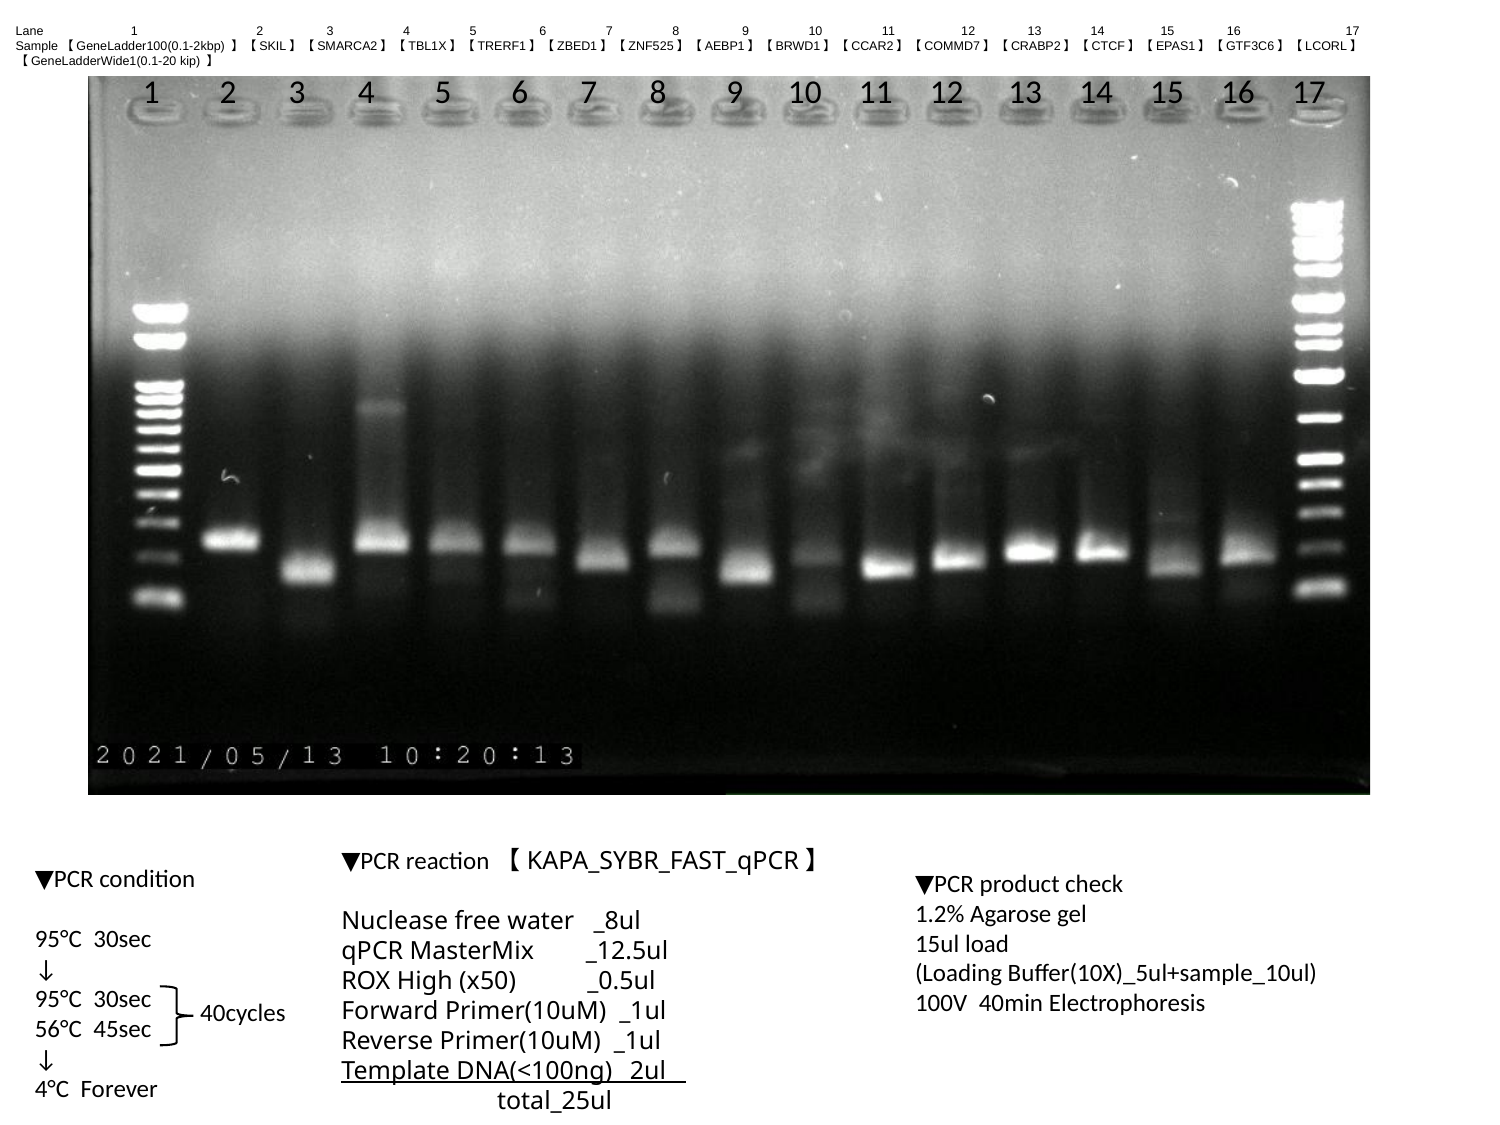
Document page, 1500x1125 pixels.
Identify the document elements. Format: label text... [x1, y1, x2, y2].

text_box ▼PCR product check 1.2% Agarose gel 15ul load (Loading Buffer(10X)_5ul+sample_10ul) 100V 40min Electrophoresis [900, 859, 1465, 1025]
picture [88, 76, 1371, 795]
text_box Lane 1 2 3 4 5 6 7 8 9 10 11 12 13 14 15 16 17 Sample【GeneLadder100(0.1-2kbp) 】【SKIL】【SMARCA2】【TBL1X】【TRERF1】【ZBED1】【ZNF525】【AEBP1】【BRWD1】【CCAR2】【COMMD7】【CRABP2】【CTCF】【EPAS1】【GTF3C6】【LCORL】【GeneLadderWide1(0.1-20 kip) 】 [0, 15, 1500, 75]
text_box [19, 855, 310, 1113]
text_box 1 2 3 4 5 6 7 8 9 10 11 12 13 14 15 16 17 [128, 63, 1414, 118]
text_box ▼PCR reaction【KAPA_SYBR_FAST_qPCR】 Nuclease free water _8ul qPCR MasterMix _12.5ul ROX High (x50) _0.5ul Forward Primer(10uM) _1ul Reverse Primer(10uM) _1ul Template DNA(<100ng) _2ul total_25ul [326, 837, 851, 1122]
